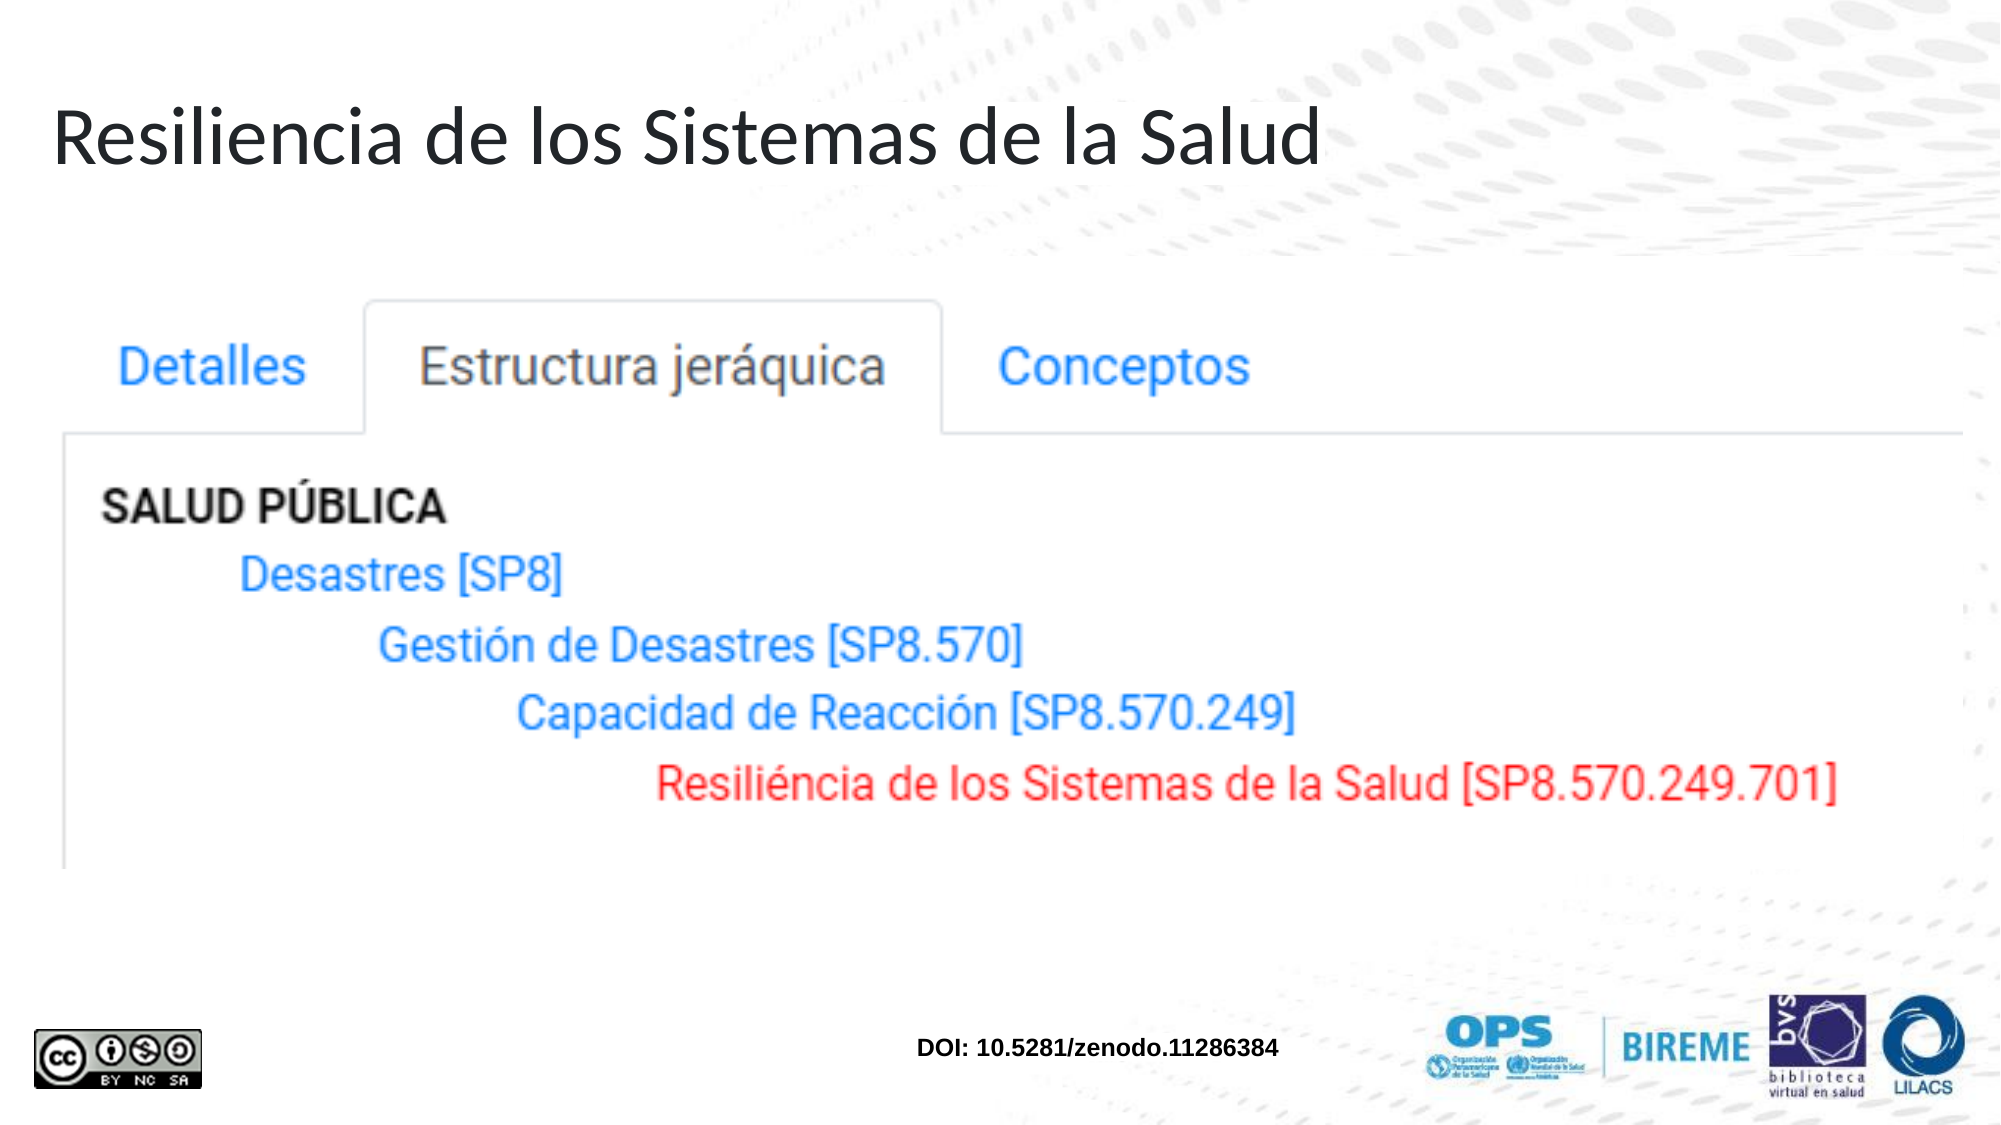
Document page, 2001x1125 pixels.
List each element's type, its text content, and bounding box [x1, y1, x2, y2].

picture [0, 0, 2001, 1125]
title Resiliencia de los Sistemas de la Salud [37, 12, 1496, 200]
text_box DOI: 10.5281/zenodo.11286384 [901, 1015, 1394, 1076]
